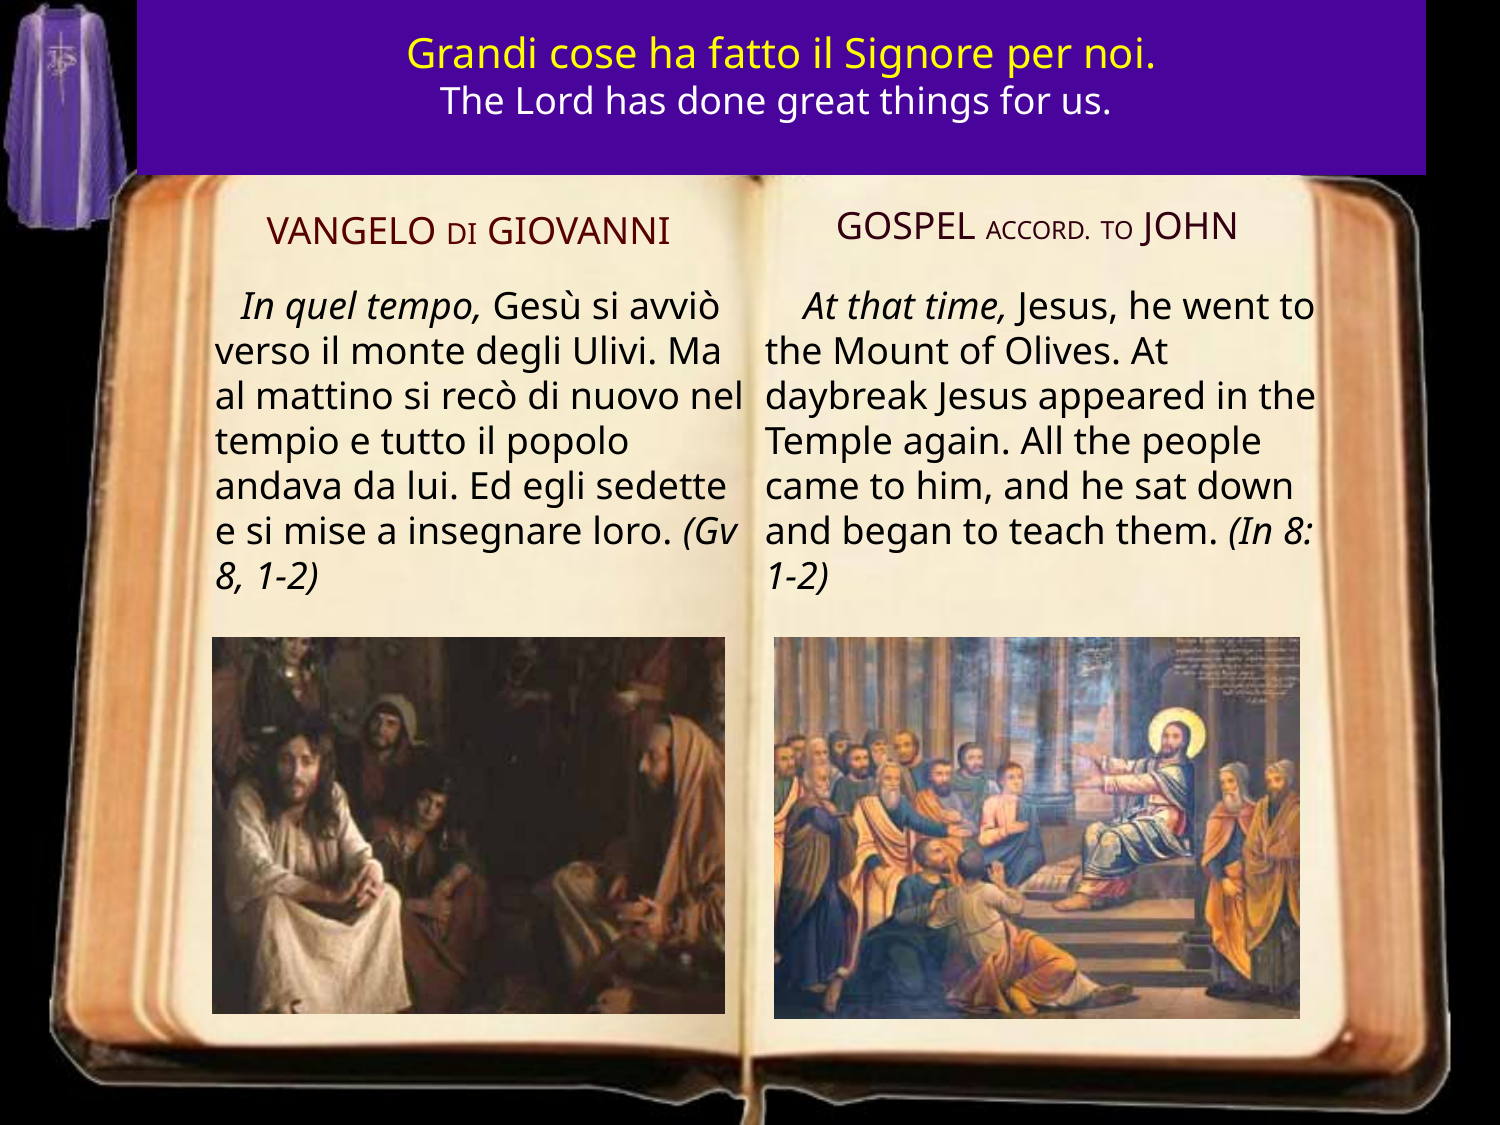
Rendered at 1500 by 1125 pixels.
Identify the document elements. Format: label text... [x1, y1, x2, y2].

text_box VANGELO DI GIOVANNI [199, 199, 738, 260]
title GOSPEL ACCORD. TO JOHN [738, 200, 1363, 250]
picture [0, 0, 1500, 1125]
text_box Grandi cose ha fatto il Signore per noi. The Lord has done great things for us. [137, 0, 1425, 175]
text_box At that time, Jesus, he went to the Mount of Olives. At daybreak Jesus appeared in the Temple again. All the people came to him, and he sat down and began to teach them. (In 8: 1-2) [749, 274, 1338, 605]
text_box In quel tempo, Gesù si avviò verso il monte degli Ulivi. Ma al mattino si recò di nuovo nel tempio e tutto il popolo andava da lui. Ed egli sedette e si mise a insegnare loro. (Gv 8, 1-2) [200, 274, 749, 605]
